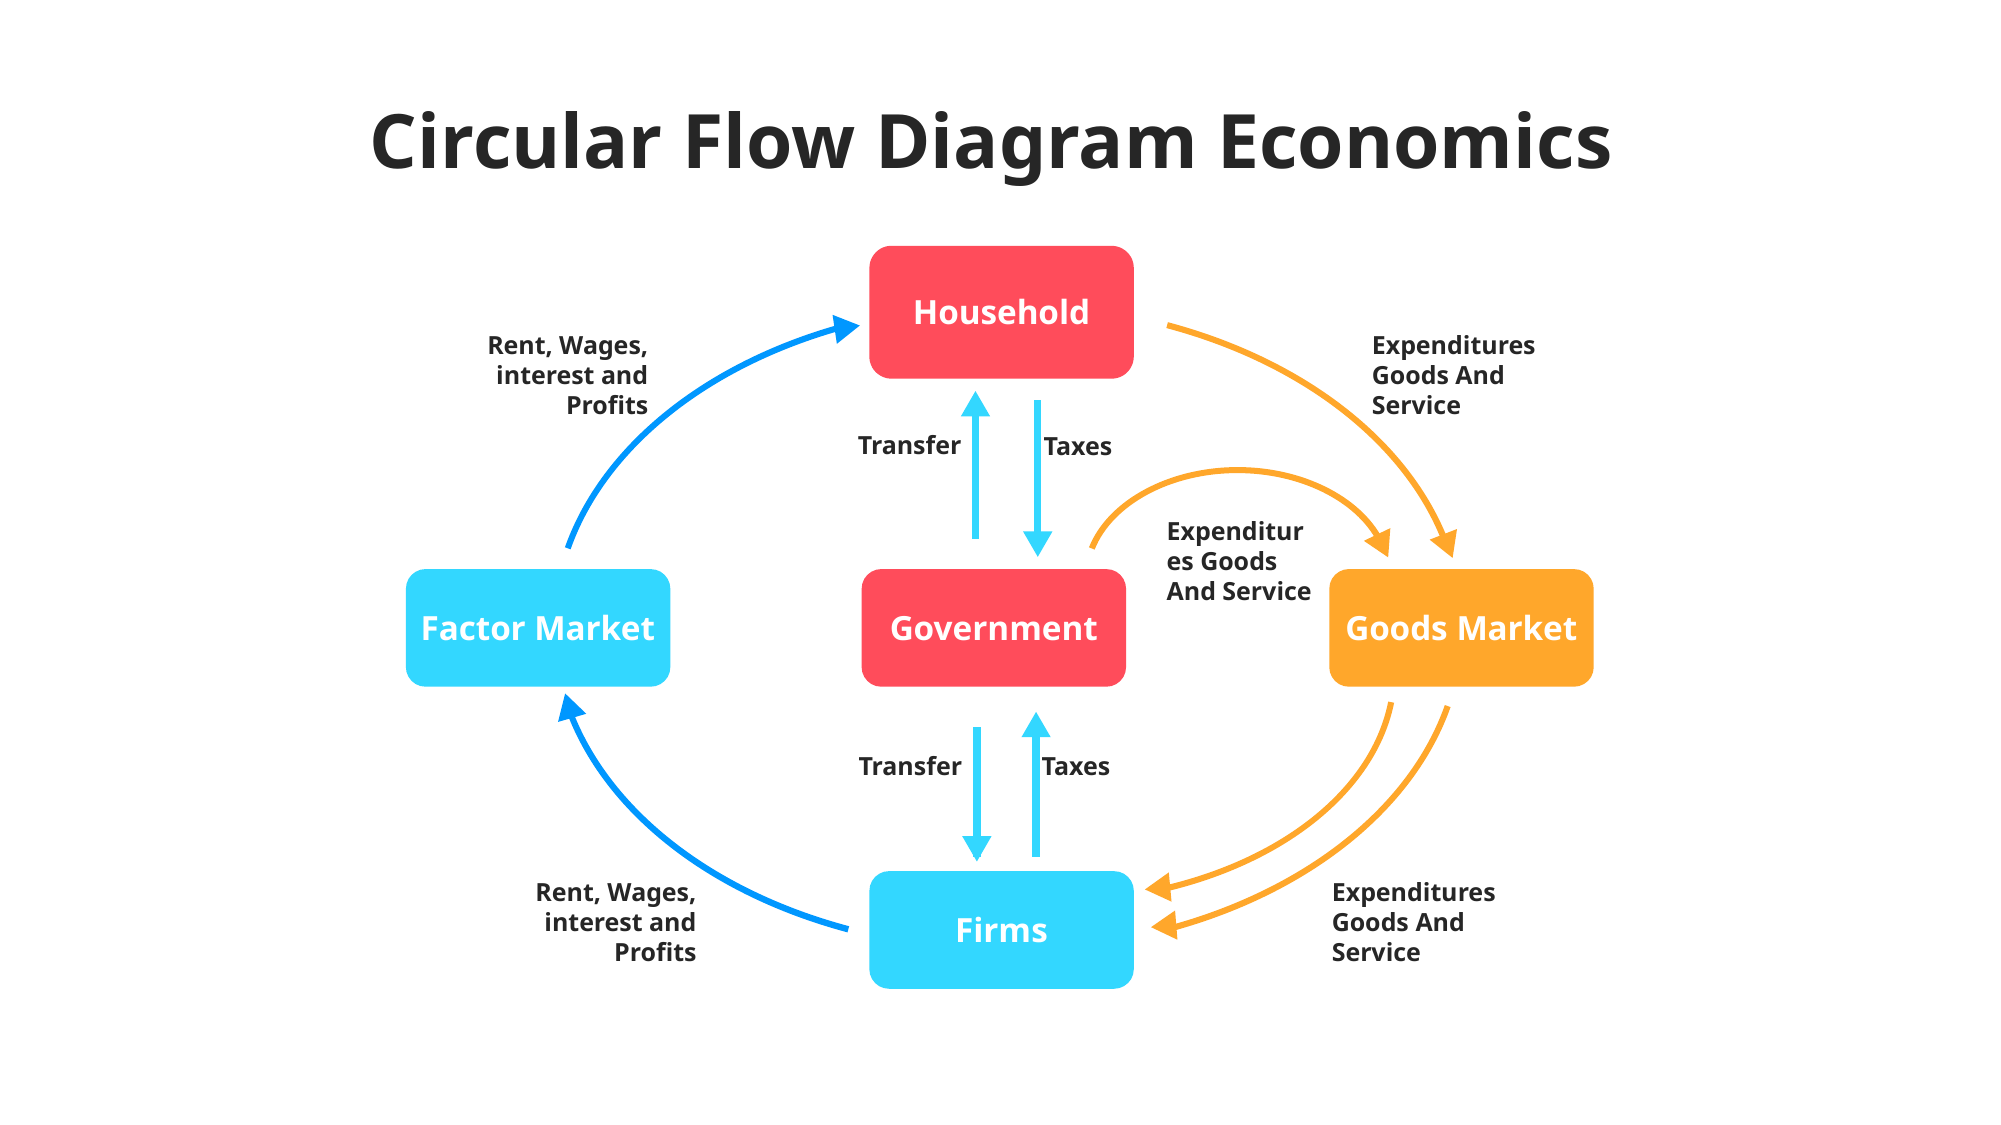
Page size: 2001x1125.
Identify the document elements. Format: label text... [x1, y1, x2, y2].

text_box Government [874, 600, 1113, 655]
text_box [405, 569, 671, 600]
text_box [962, 726, 992, 862]
text_box Expenditures Goods And Service [1317, 869, 1543, 974]
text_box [553, 692, 850, 933]
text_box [1166, 322, 1463, 559]
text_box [1088, 466, 1398, 559]
title Circular Flow Diagram Economics [326, 54, 1657, 234]
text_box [1144, 701, 1395, 903]
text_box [1023, 399, 1053, 557]
text_box [869, 245, 1134, 379]
text_box Transfer [860, 422, 960, 467]
text_box [405, 655, 671, 687]
text_box [861, 569, 1127, 687]
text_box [960, 391, 991, 539]
text_box Expenditures Goods And Service [1463, 322, 1583, 428]
text_box Household [898, 284, 1106, 340]
text_box [869, 871, 1134, 989]
text_box Expenditures Goods And Service [1151, 559, 1330, 613]
text_box Rent, Wages, interest and Profits [478, 869, 712, 974]
text_box Taxes [1053, 422, 1128, 468]
text_box Rent, Wages, interest and Profits [410, 322, 564, 428]
text_box Taxes [1051, 743, 1126, 789]
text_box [1021, 711, 1051, 857]
text_box Factor Market [405, 600, 671, 655]
text_box Goods Market [1330, 600, 1593, 655]
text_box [1151, 705, 1451, 941]
text_box Firms [940, 902, 1063, 957]
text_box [564, 312, 860, 550]
text_box [1329, 569, 1594, 687]
text_box Transfer [850, 743, 962, 789]
